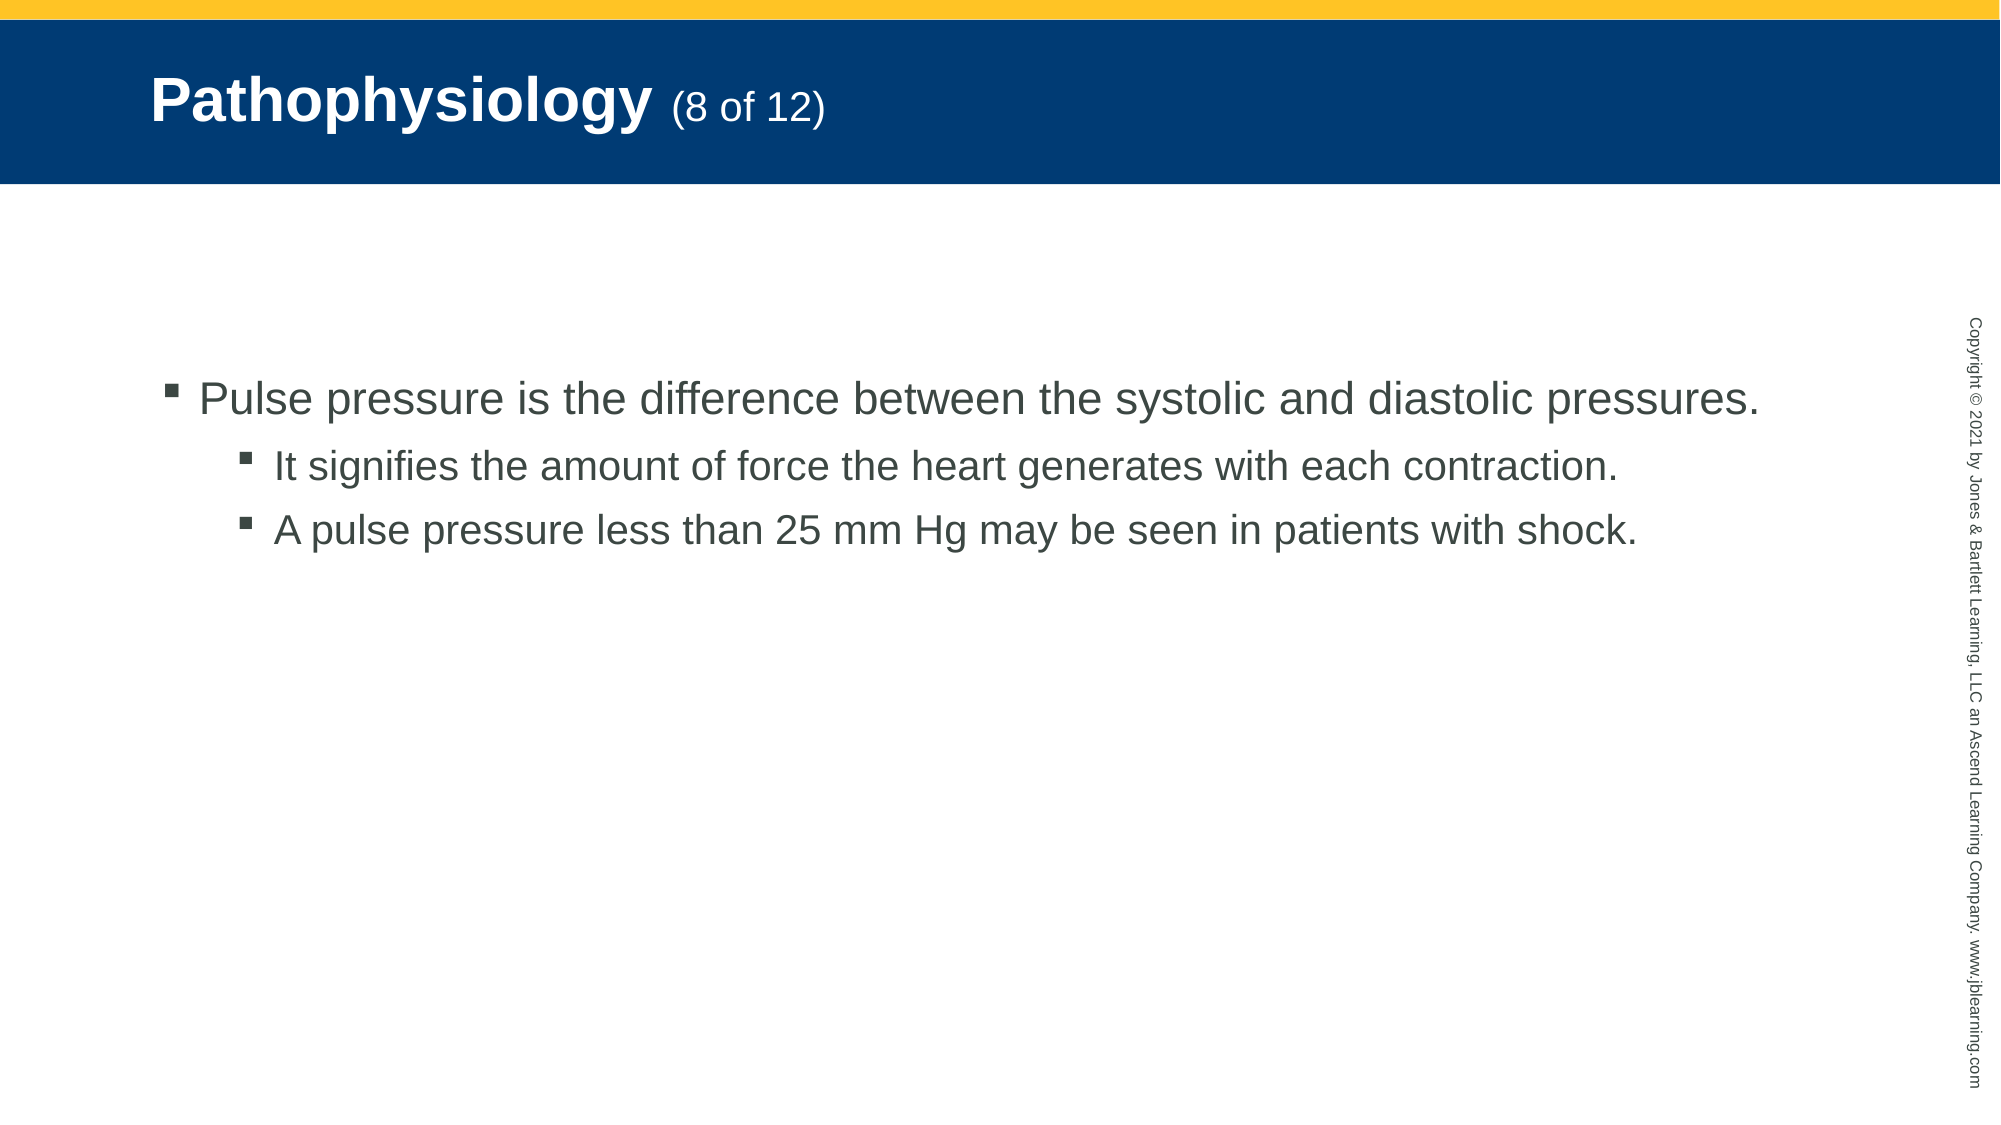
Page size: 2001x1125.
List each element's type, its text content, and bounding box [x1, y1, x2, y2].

list Pulse pressure is the difference between the systolic and diastolic pressures. It signifies the amount of force the heart generates with each contraction. A pulse pressure less than 25 mm Hg may be seen in patients with shock. [146, 361, 1859, 1016]
title Pathophysiology (8 of 12) [0, 19, 2000, 185]
